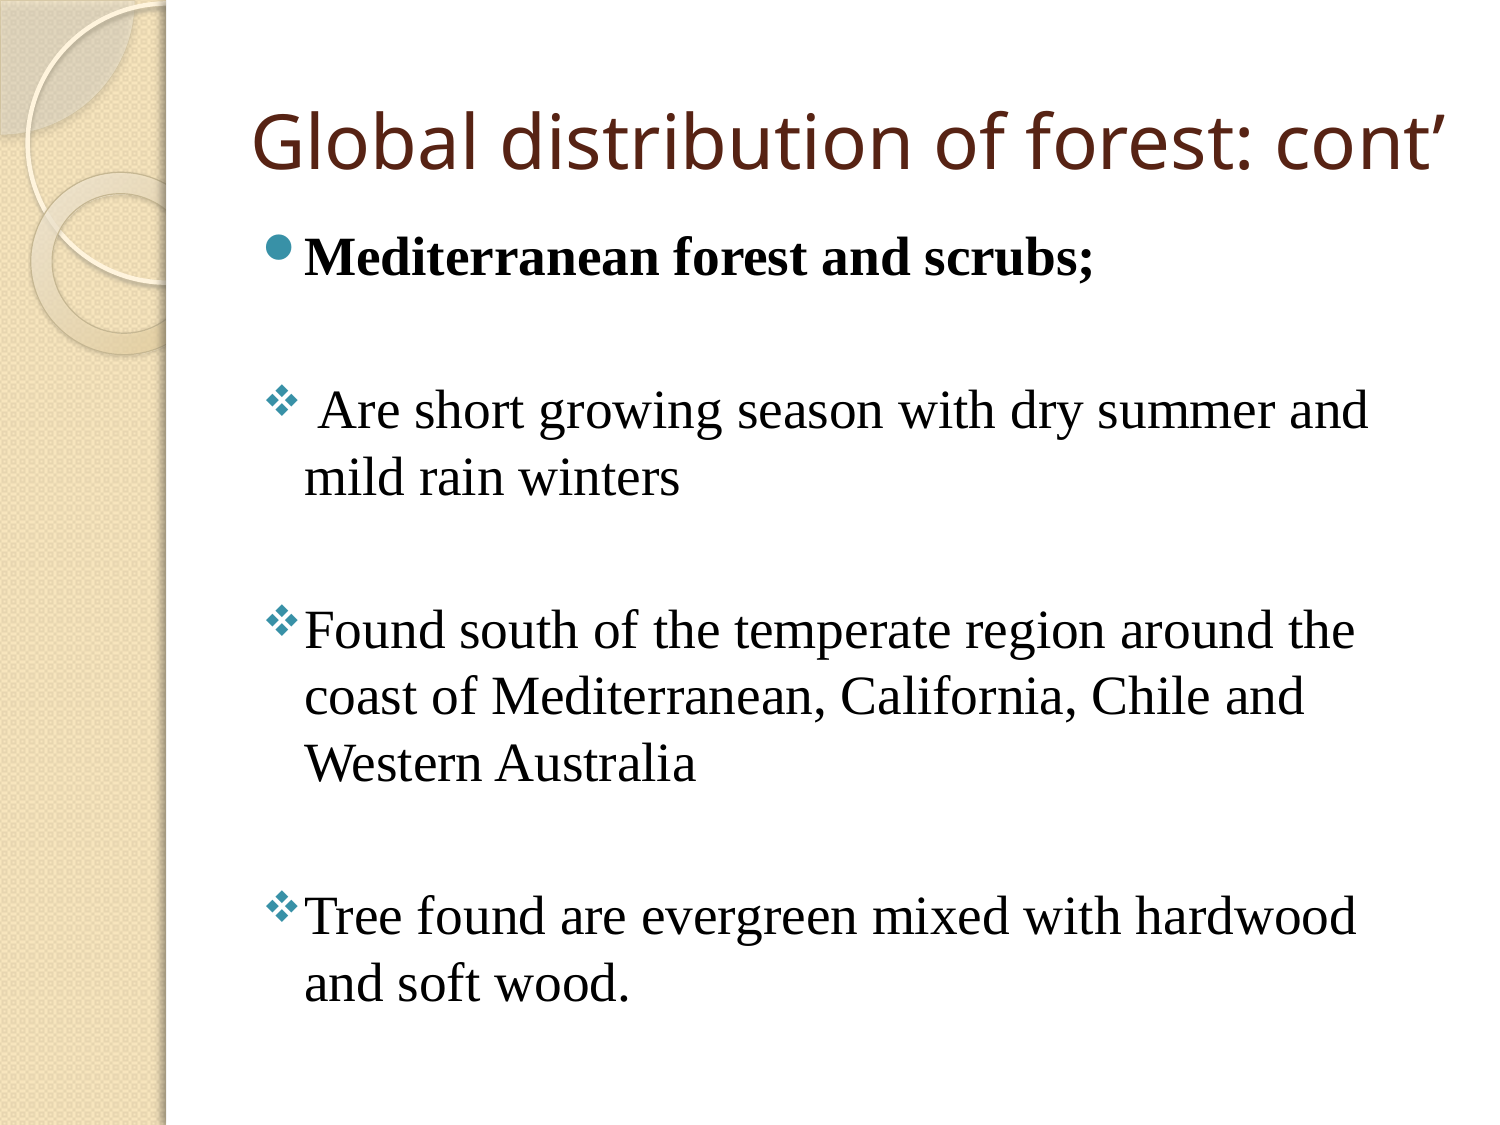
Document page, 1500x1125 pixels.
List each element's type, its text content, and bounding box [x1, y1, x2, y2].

title Global distribution of forest: cont’ [235, 45, 1466, 212]
list Mediterranean forest and scrubs; Are short growing season with dry summer and mild rain winters Found south of the temperate region around the coast of Mediterranean, California, Chile and Western Australia Tree found are evergreen mixed with hardwood and soft wood. [235, 212, 1466, 1025]
